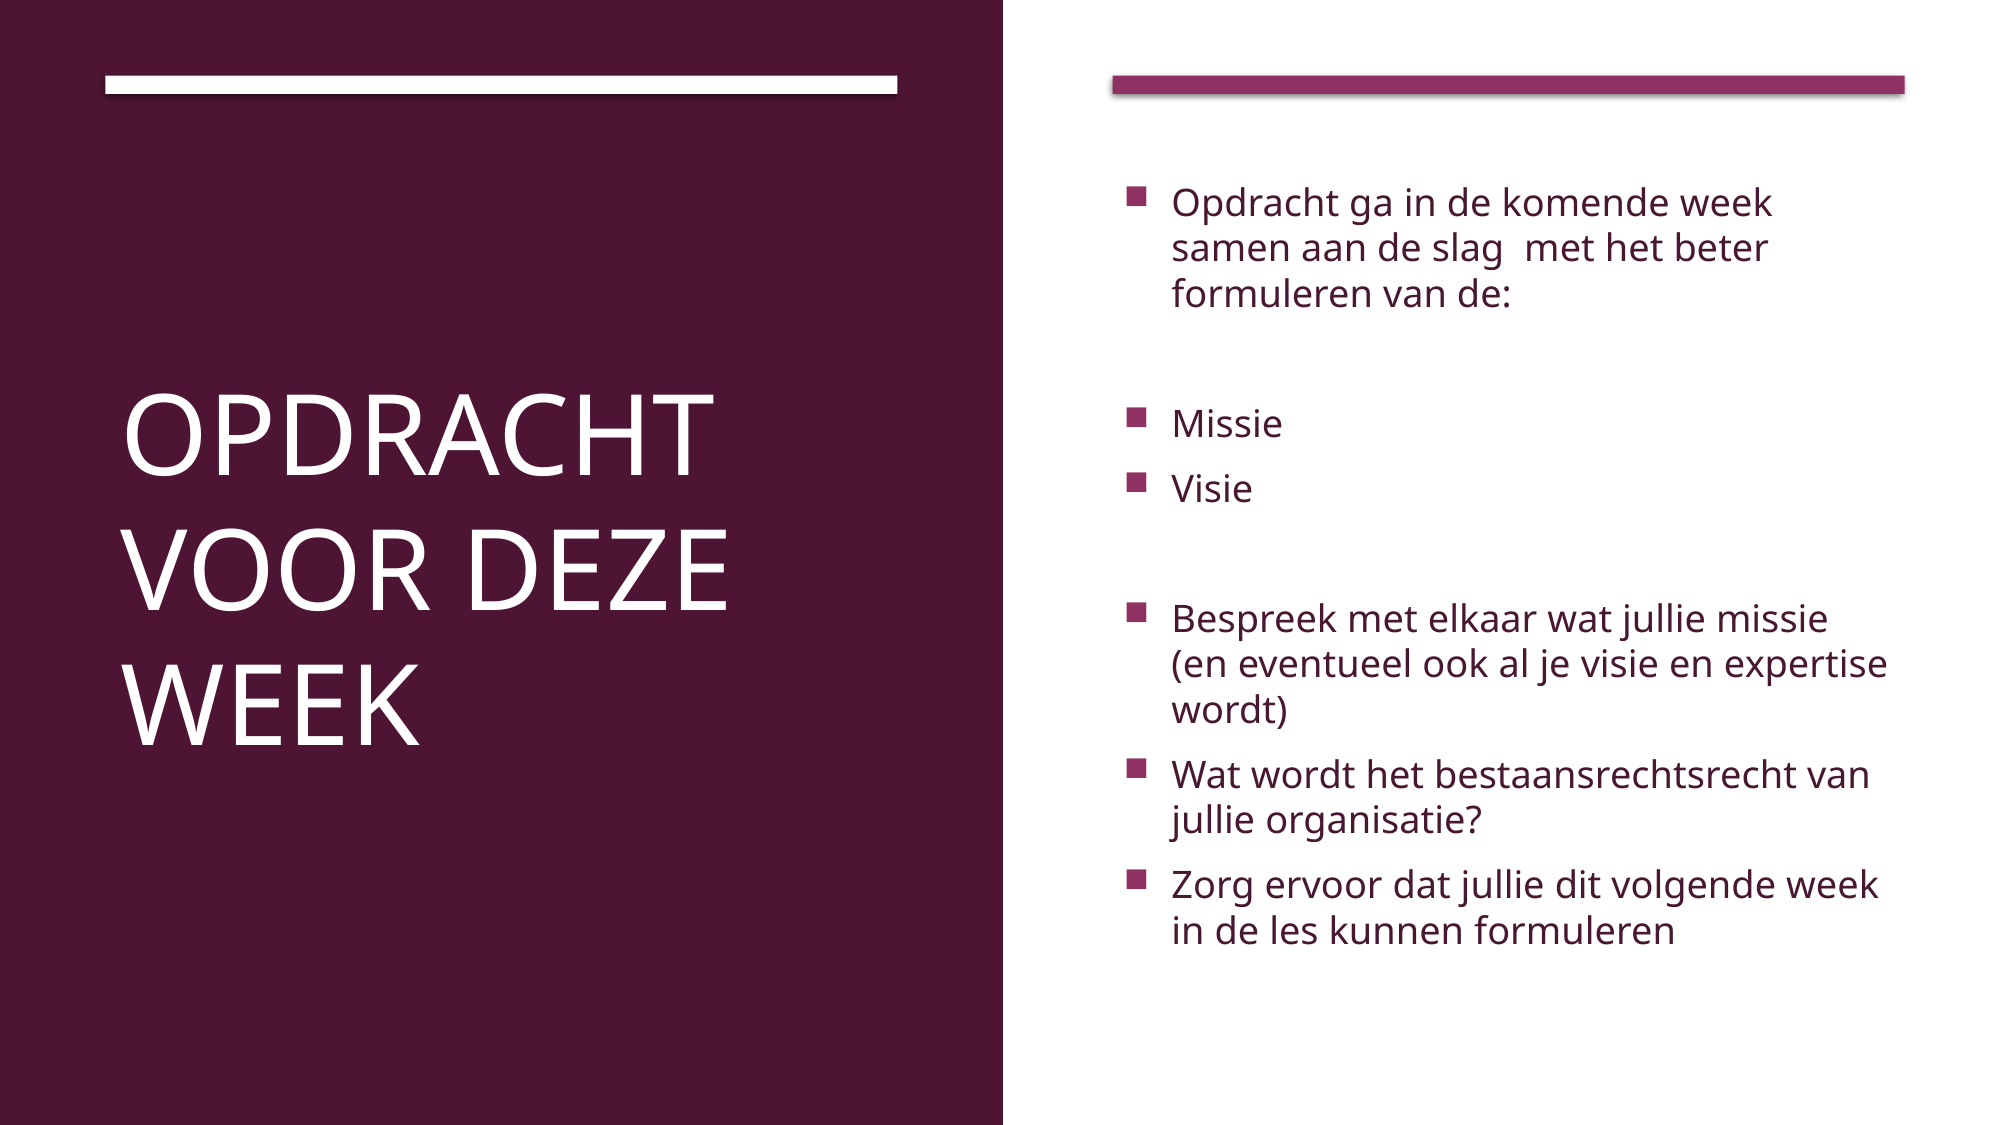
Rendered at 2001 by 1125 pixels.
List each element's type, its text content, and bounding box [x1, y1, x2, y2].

text_box [0, 0, 1005, 1125]
title Opdracht voor deze week [105, 169, 898, 962]
text_box [104, 74, 898, 95]
text_box [1112, 74, 1906, 95]
list Opdracht ga in de komende week samen aan de slag met het beter formuleren van de: Missie Visie Bespreek met elkaar wat jullie missie (en eventueel ook al je visie en expertise wordt) Wat wordt het bestaansrechtsrecht van jullie organisatie? Zorg ervoor dat jullie dit volgende week in de les kunnen formuleren [1108, 169, 1905, 962]
text_box [1005, 0, 2000, 1125]
